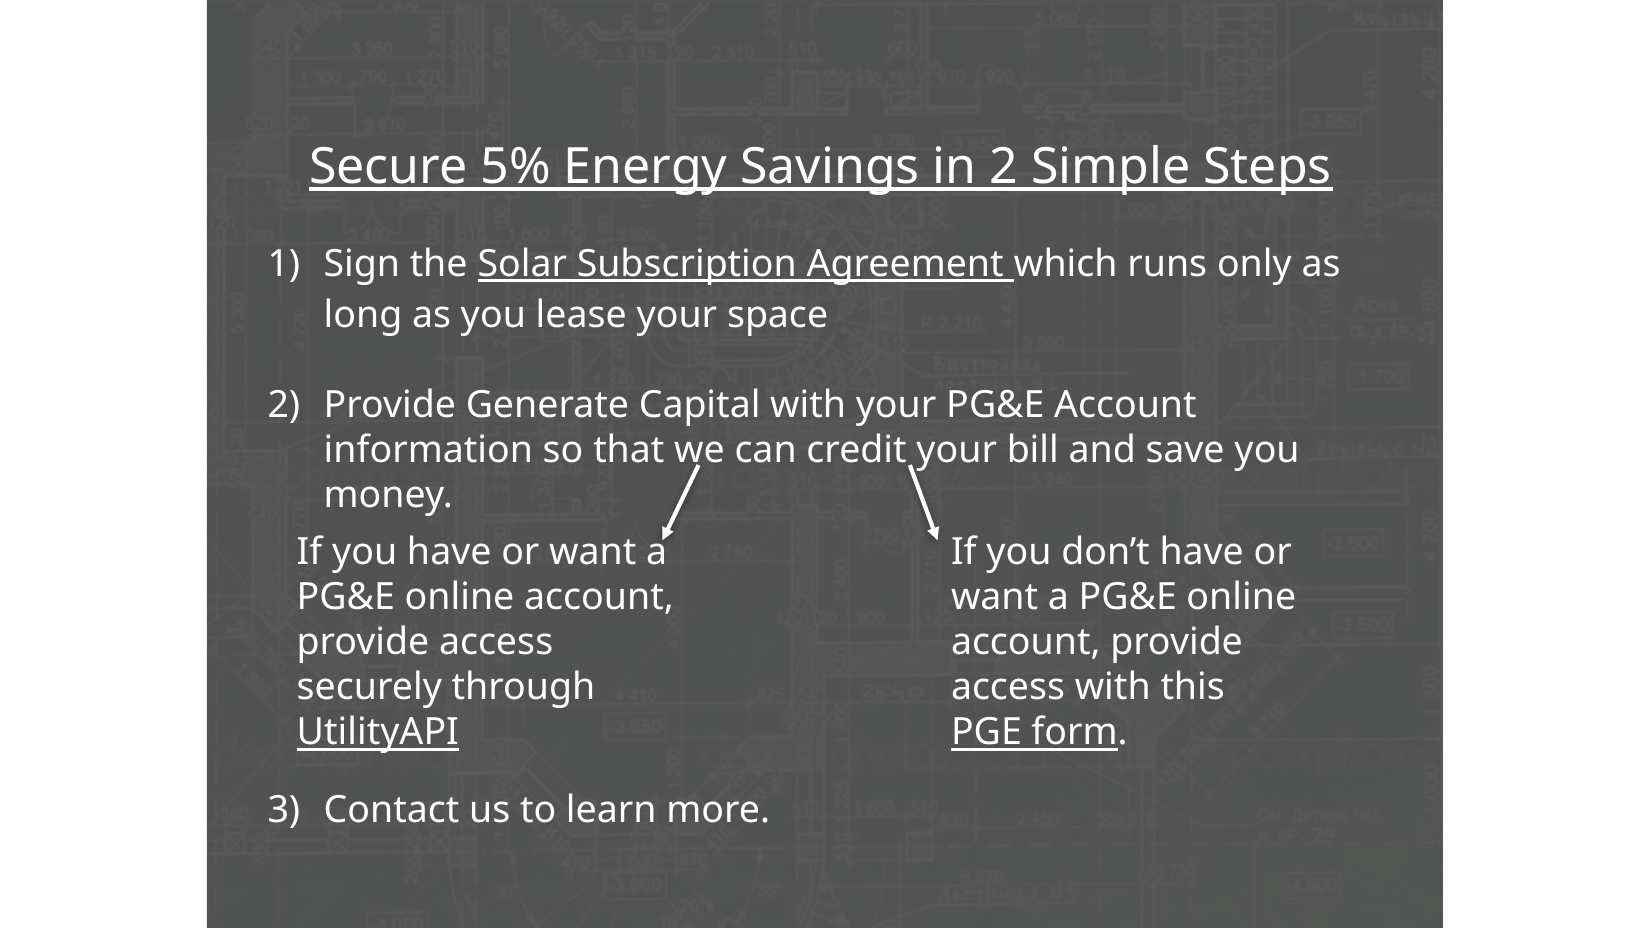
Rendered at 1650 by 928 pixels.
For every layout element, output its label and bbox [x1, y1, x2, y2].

picture [206, 0, 1444, 928]
text_box [909, 464, 938, 541]
text_box [662, 464, 699, 541]
